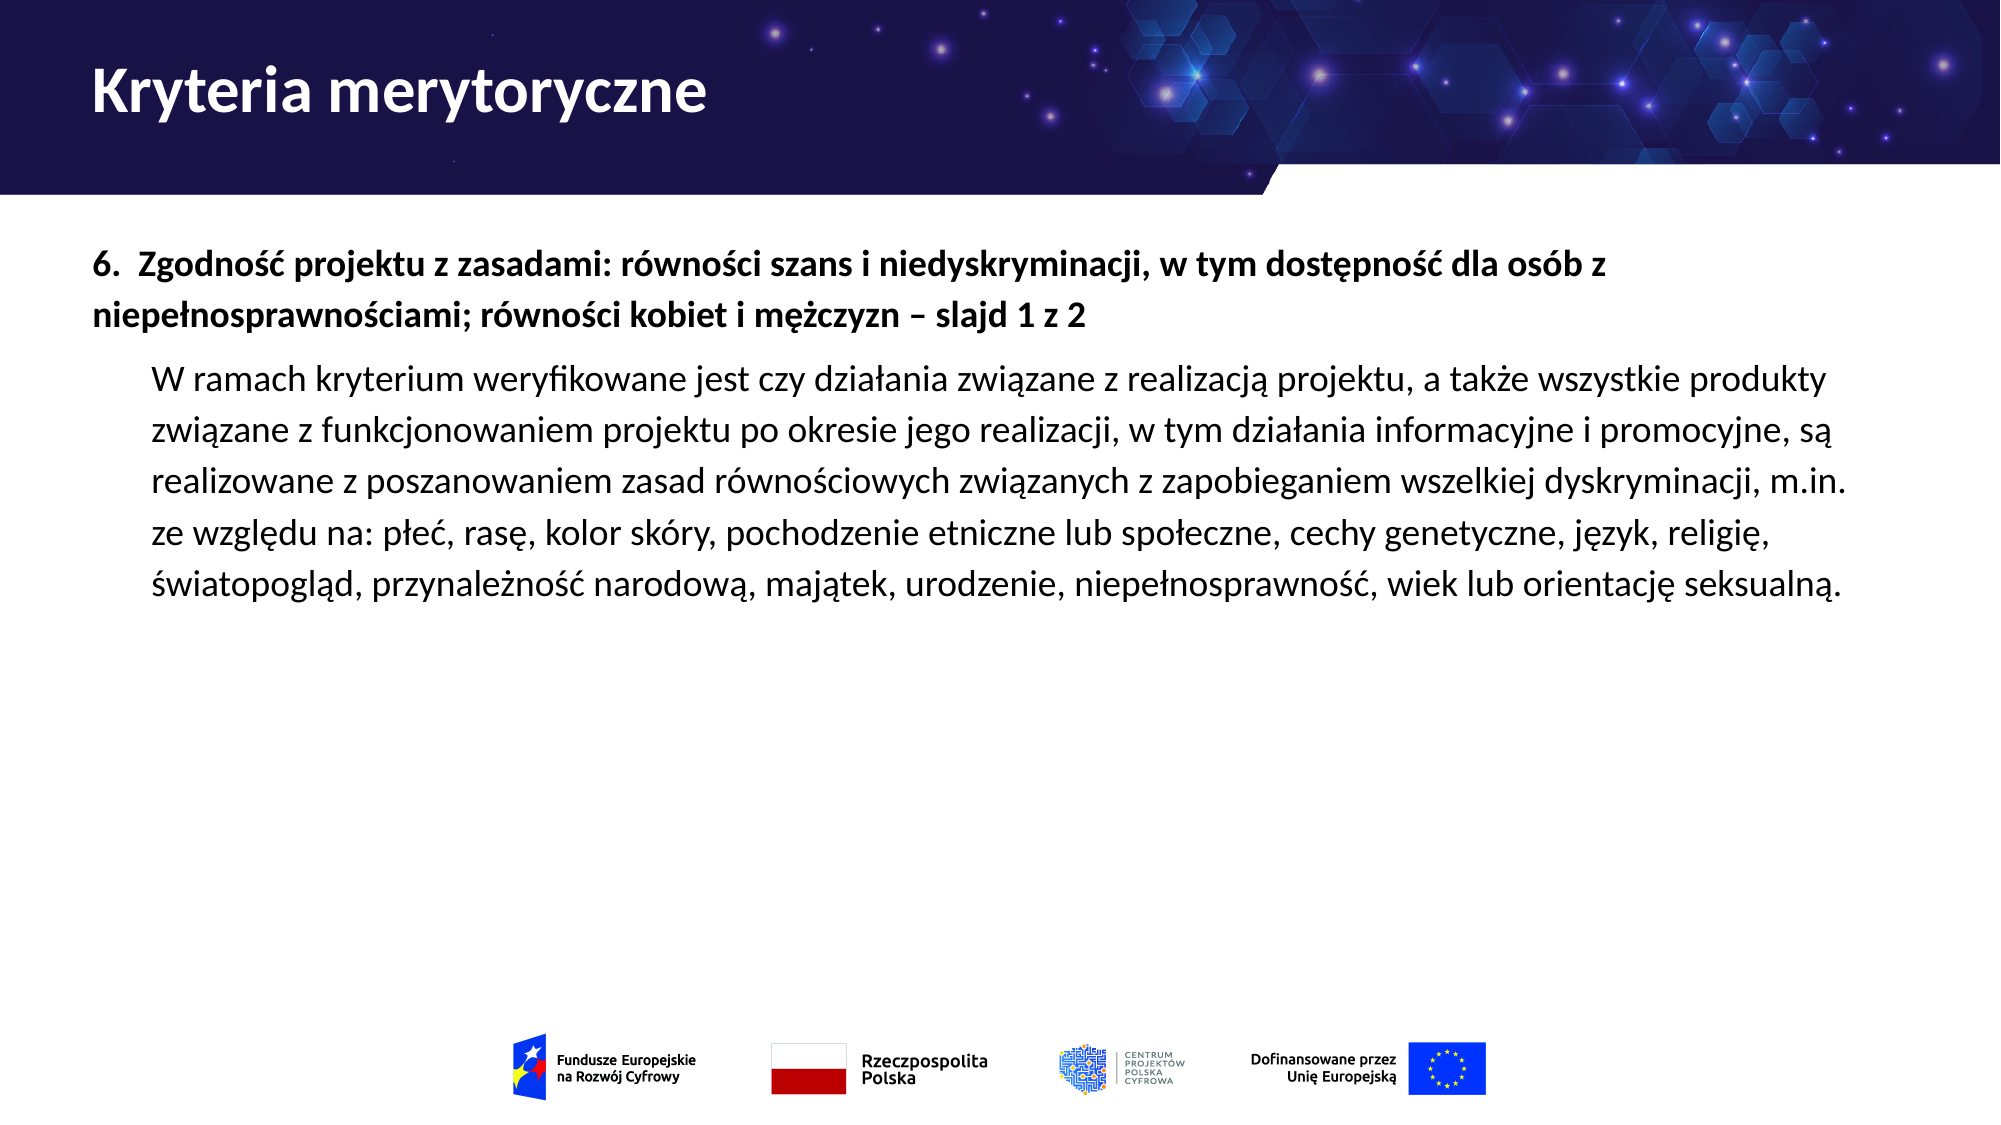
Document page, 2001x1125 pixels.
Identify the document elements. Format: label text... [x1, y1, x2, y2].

picture [0, 0, 2000, 195]
title Kryteria merytoryczne [77, 46, 1863, 136]
picture [491, 1011, 1509, 1122]
list 6. Zgodność projektu z zasadami: równości szans i niedyskryminacji, w tym dostępność dla osób z niepełnosprawnościami; równości kobiet i mężczyzn – slajd 1 z 2 W ramach kryterium weryfikowane jest czy działania związane z realizacją projektu, a także wszystkie produkty związane z funkcjonowaniem projektu po okresie jego realizacji, w tym działania informacyjne i promocyjne, są realizowane z poszanowaniem zasad równościowych związanych z zapobieganiem wszelkiej dyskryminacji, m.in. ze względu na: płeć, rasę, kolor skóry, pochodzenie etniczne lub społeczne, cechy genetyczne, język, religię, światopogląd, przynależność narodową, majątek, urodzenie, niepełnosprawność, wiek lub orientację seksualną. [77, 225, 1904, 900]
